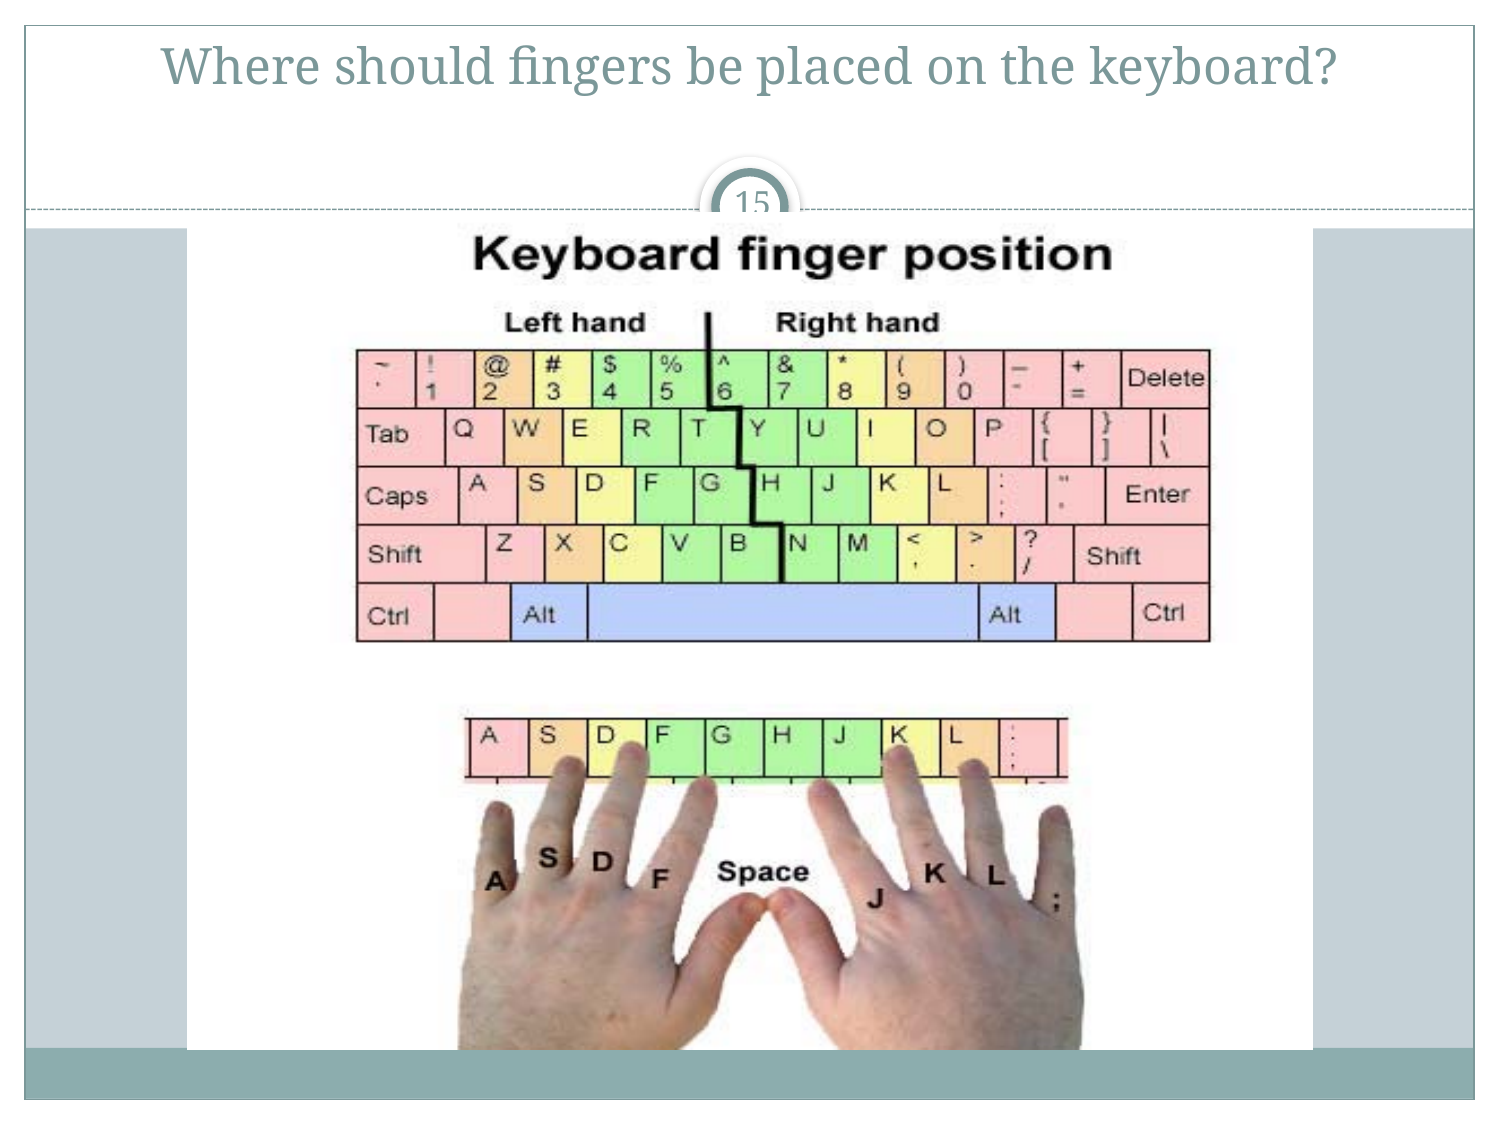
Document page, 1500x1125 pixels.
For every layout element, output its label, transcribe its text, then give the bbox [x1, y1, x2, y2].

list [187, 212, 1313, 1051]
slide_number 15 [715, 168, 791, 209]
title Where should fingers be placed on the keyboard? [49, 37, 1450, 162]
